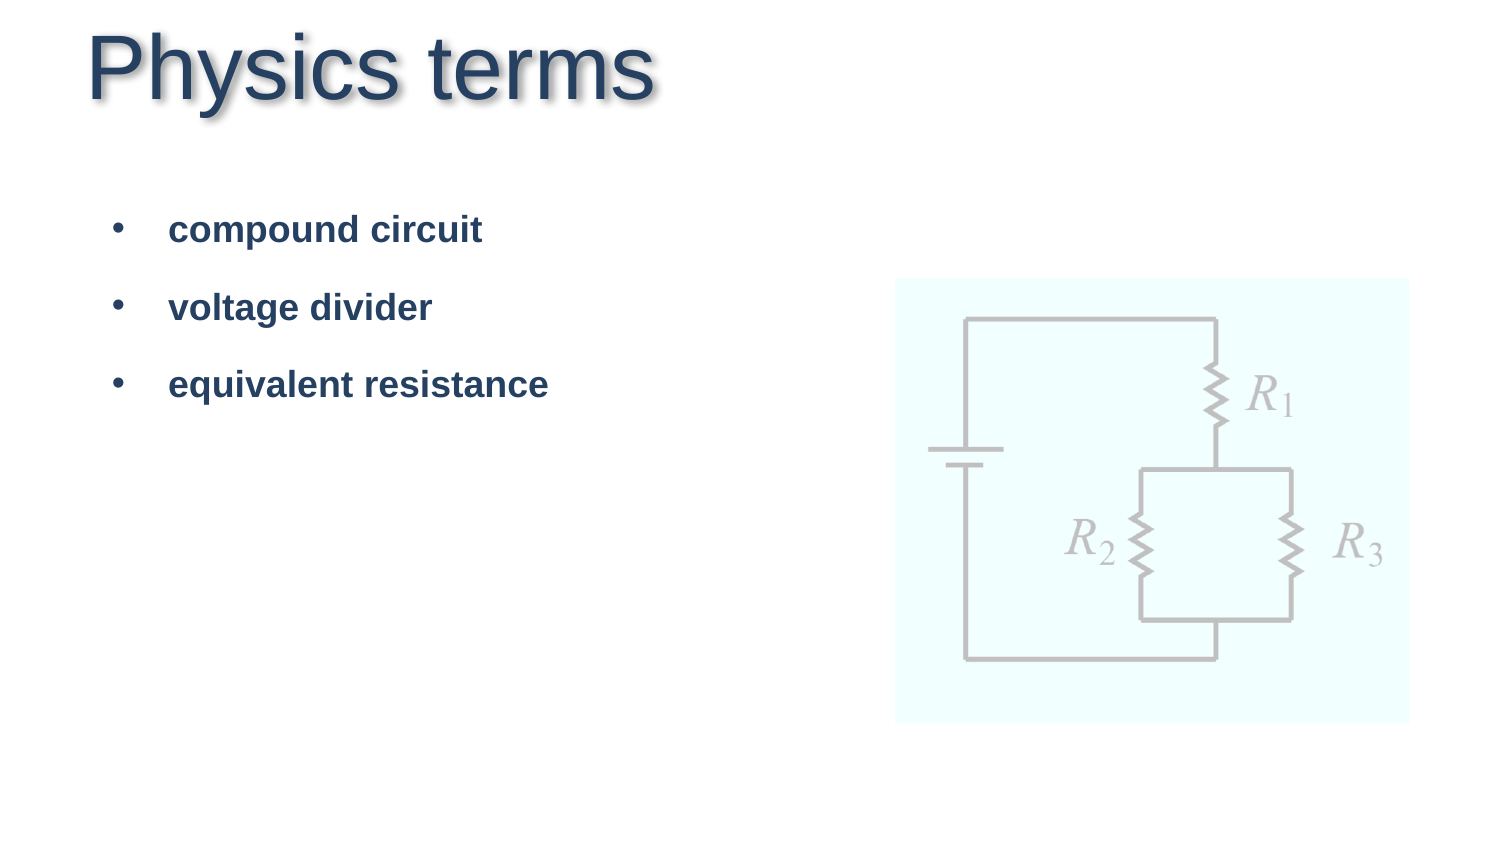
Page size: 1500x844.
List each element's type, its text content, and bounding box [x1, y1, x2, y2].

picture [890, 273, 1412, 724]
title Physics terms [70, 0, 728, 206]
text_box compound circuit voltage divider equivalent resistance [97, 197, 824, 680]
